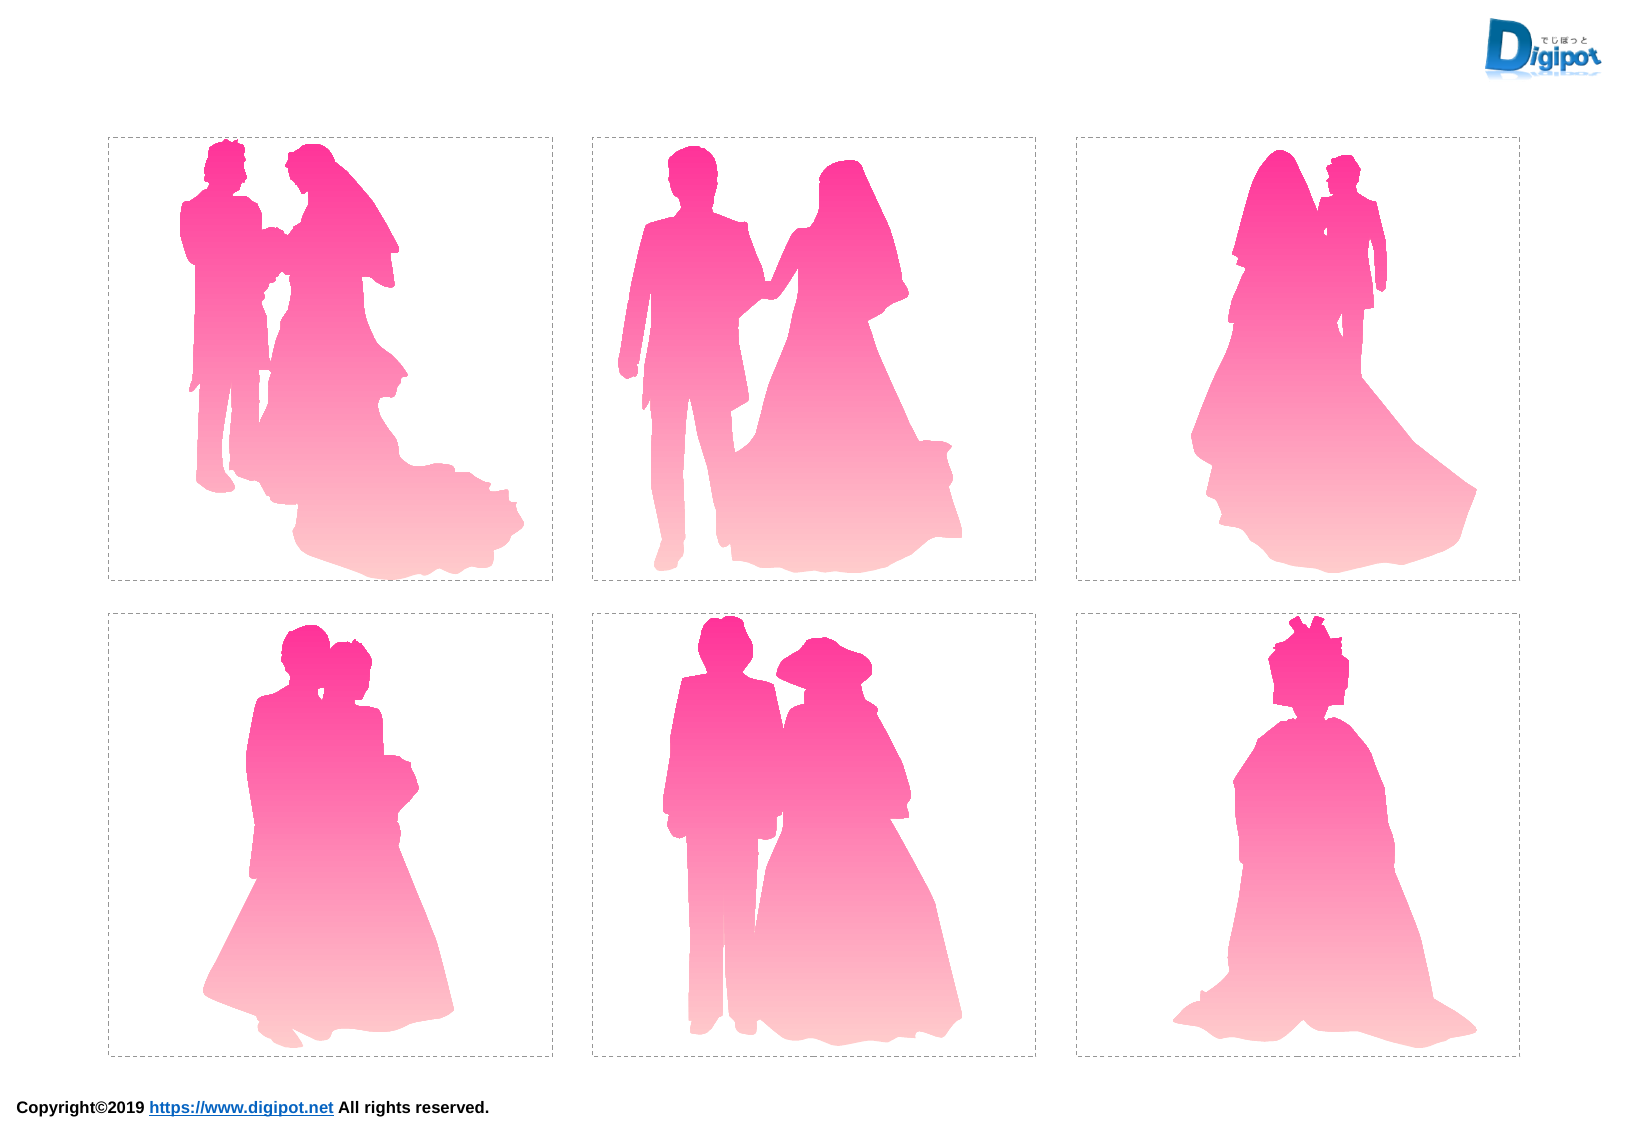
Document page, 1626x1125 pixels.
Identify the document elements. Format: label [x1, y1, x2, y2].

text_box [618, 145, 963, 574]
text_box [1191, 150, 1477, 574]
text_box [179, 139, 524, 580]
text_box [1172, 616, 1478, 1049]
text_box [203, 625, 455, 1049]
text_box [662, 616, 963, 1046]
picture [1485, 18, 1602, 82]
